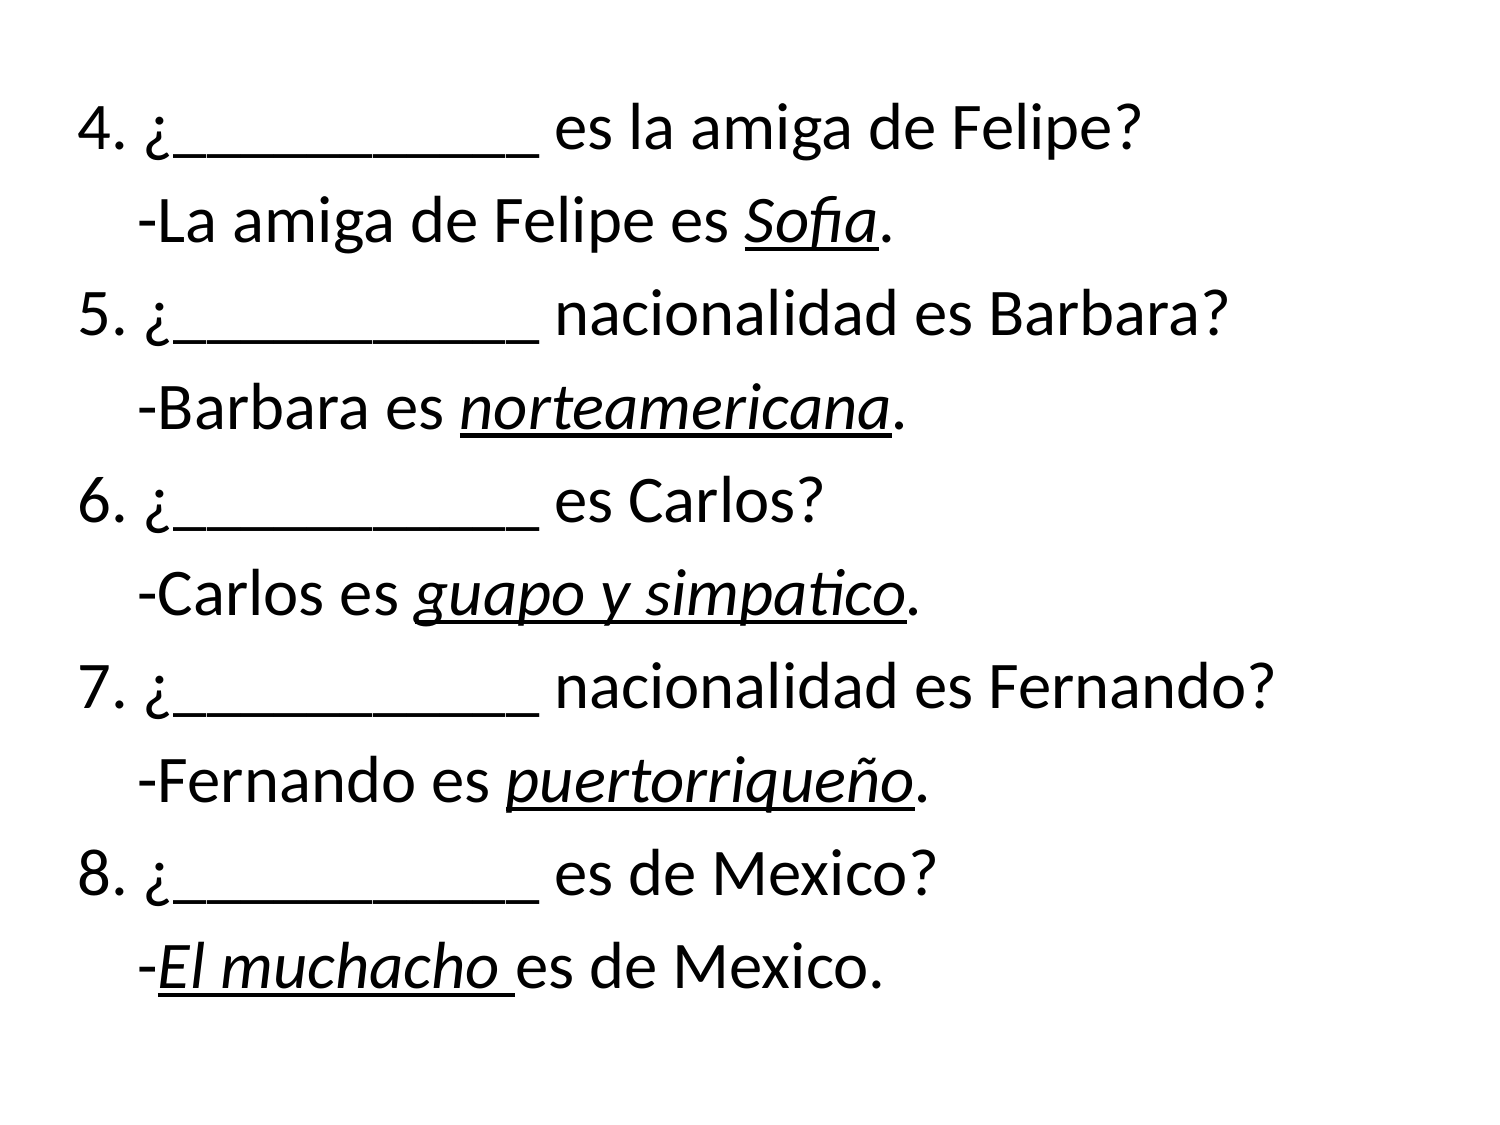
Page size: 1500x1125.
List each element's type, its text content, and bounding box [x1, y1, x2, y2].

list 4. ¿___________ es la amiga de Felipe? -La amiga de Felipe es Sofia. 5. ¿___________ nacionalidad es Barbara? -Barbara es norteamericana. 6. ¿___________ es Carlos? -Carlos es guapo y simpatico. 7. ¿___________ nacionalidad es Fernando? -Fernando es puertorriqueño. 8. ¿___________ es de Mexico? -El muchacho es de Mexico. [62, 75, 1450, 1063]
